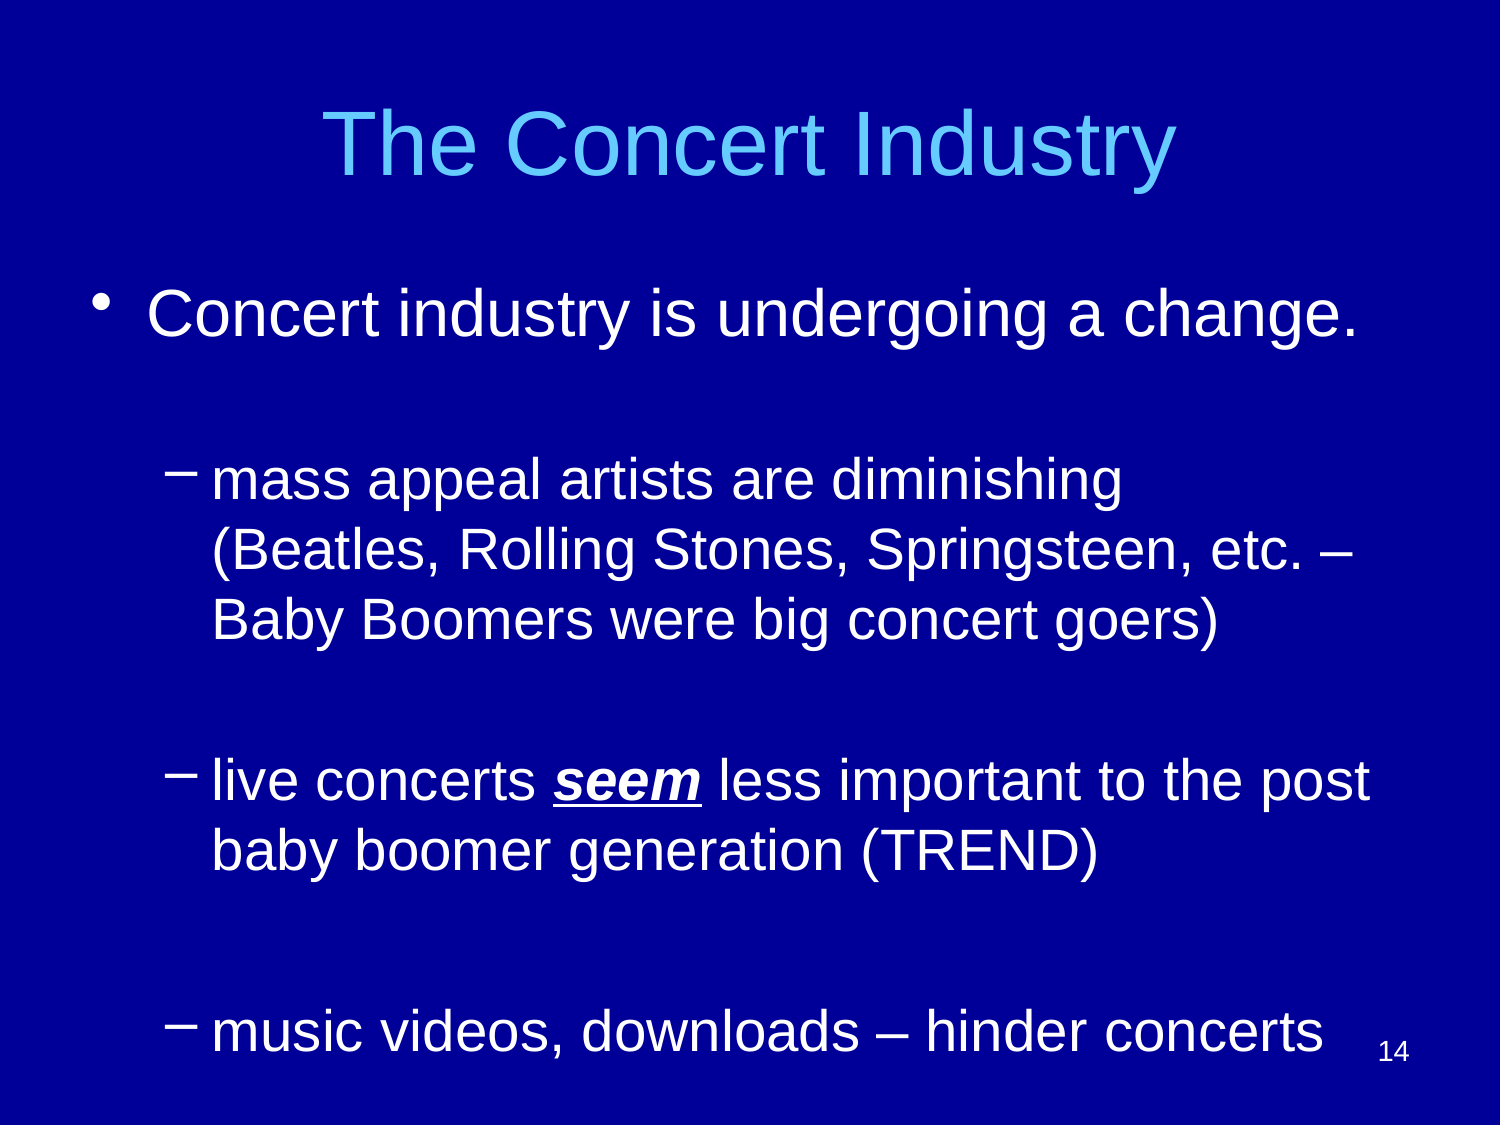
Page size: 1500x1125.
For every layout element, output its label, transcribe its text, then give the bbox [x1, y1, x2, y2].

slide_number 14 [1074, 1024, 1425, 1103]
title The Concert Industry [74, 44, 1426, 233]
list Concert industry is undergoing a change. mass appeal artists are diminishing (Beatles, Rolling Stones, Springsteen, etc. – Baby Boomers were big concert goers) live concerts seem less important to the post baby boomer generation (TREND) music videos, downloads – hinder concerts [74, 262, 1426, 1006]
